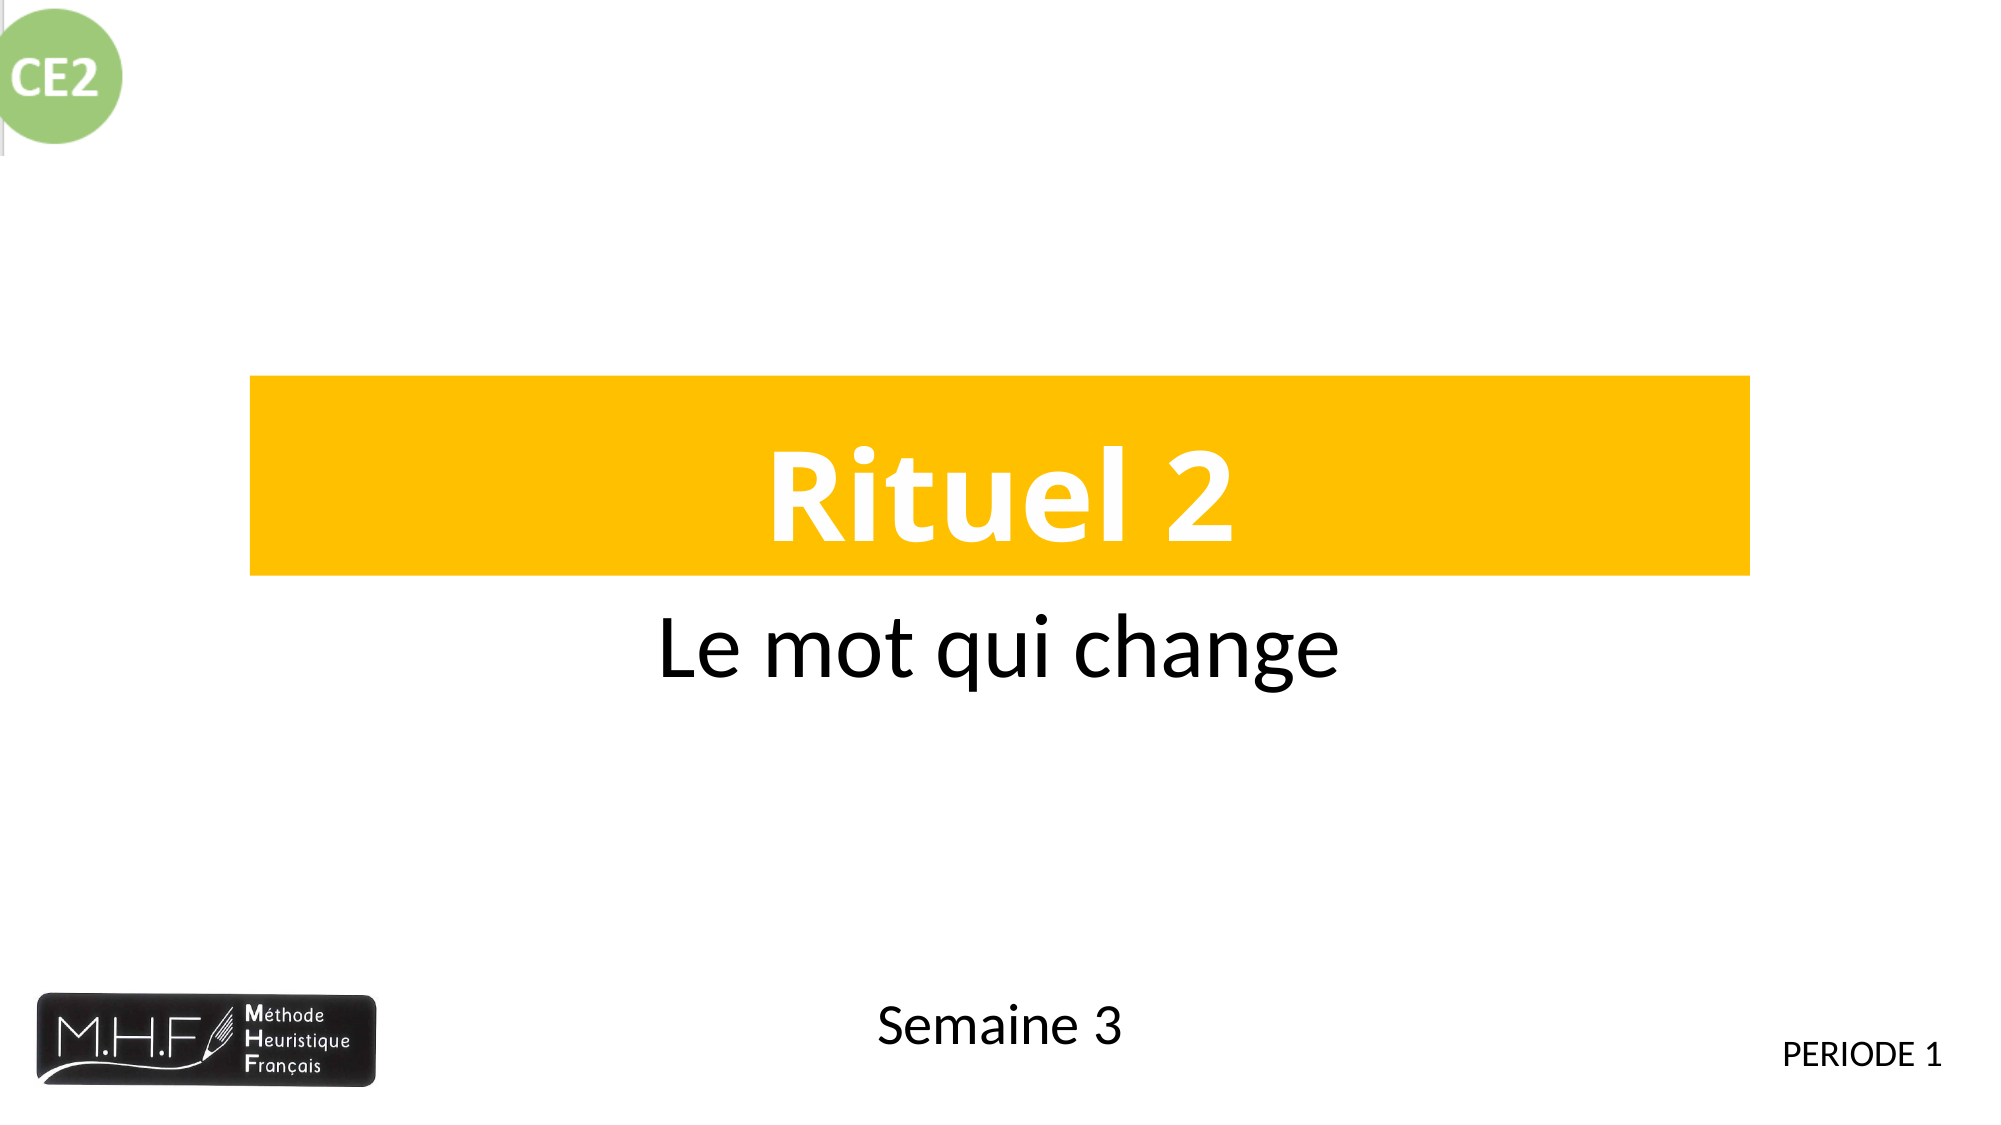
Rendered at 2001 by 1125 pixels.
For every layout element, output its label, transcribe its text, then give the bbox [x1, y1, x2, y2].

title Rituel 2 [249, 375, 1750, 576]
text_box Semaine 3 [249, 987, 1750, 1118]
text_box PERIODE 1 [1750, 1021, 1967, 1082]
subtitle Le mot qui change [249, 590, 1750, 863]
picture [33, 990, 379, 1089]
picture [0, 0, 131, 156]
